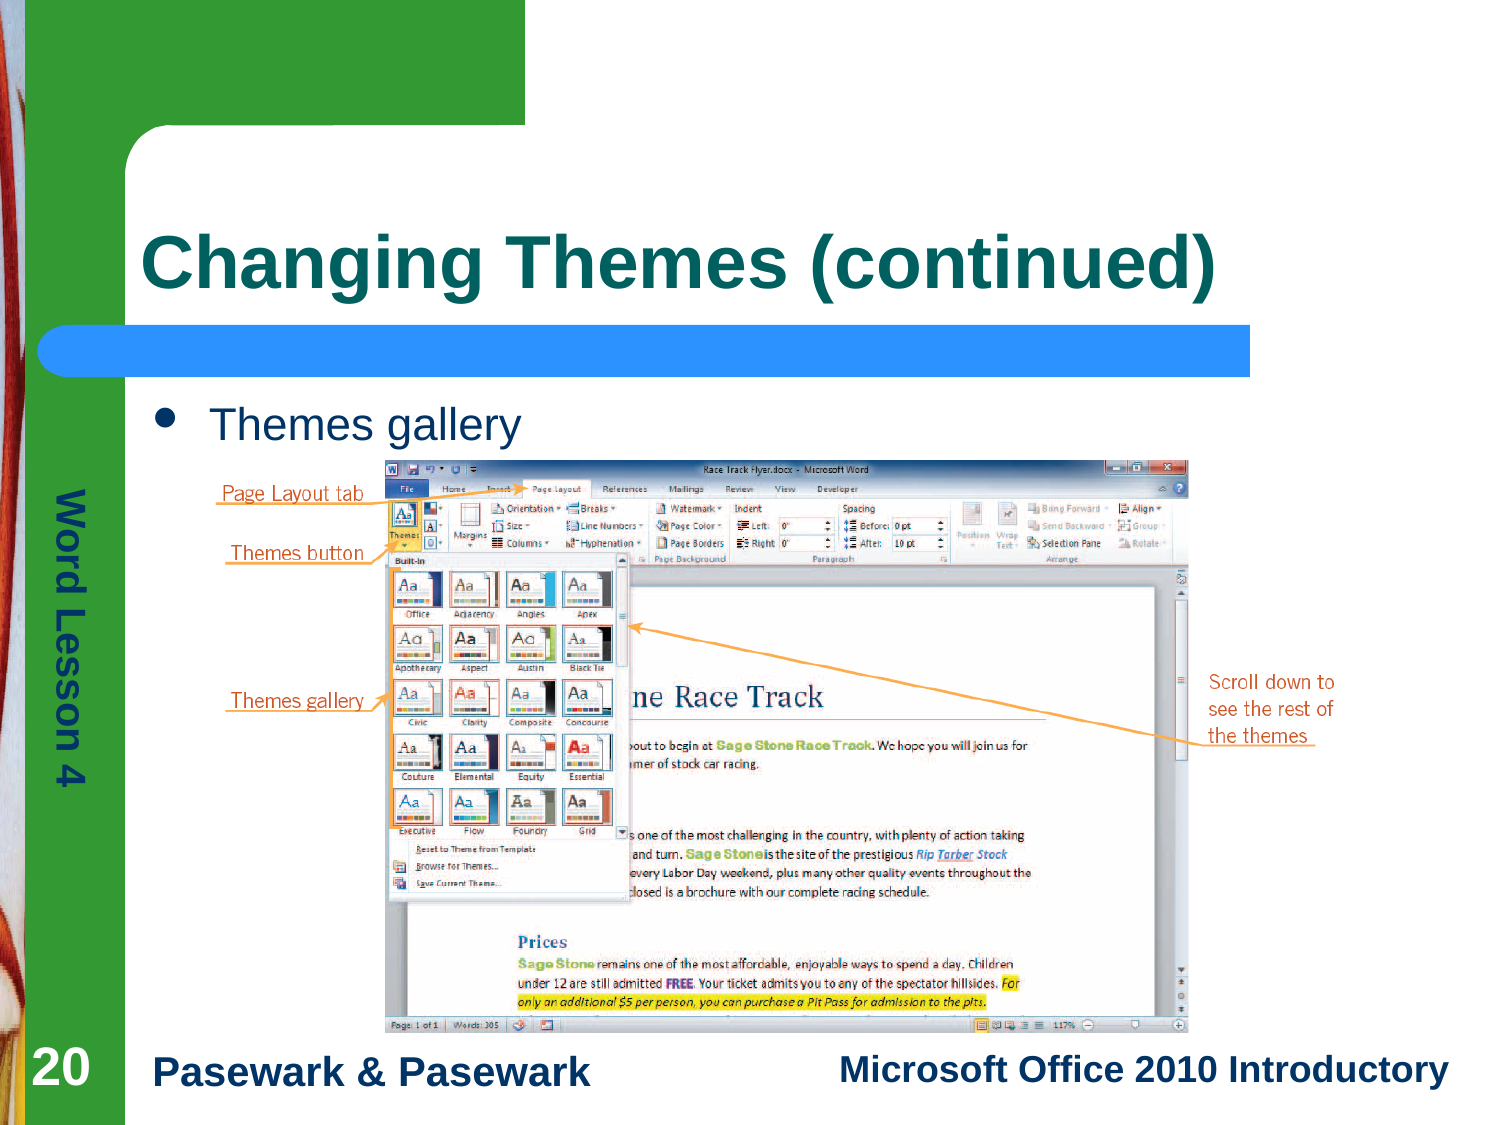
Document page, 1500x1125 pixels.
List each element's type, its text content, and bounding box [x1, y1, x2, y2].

slide_number 20 [13, 1023, 111, 1105]
title Changing Themes (continued) [124, 124, 1426, 313]
picture [0, 0, 25, 1125]
list Themes gallery [137, 387, 1400, 999]
picture [212, 455, 1338, 1038]
